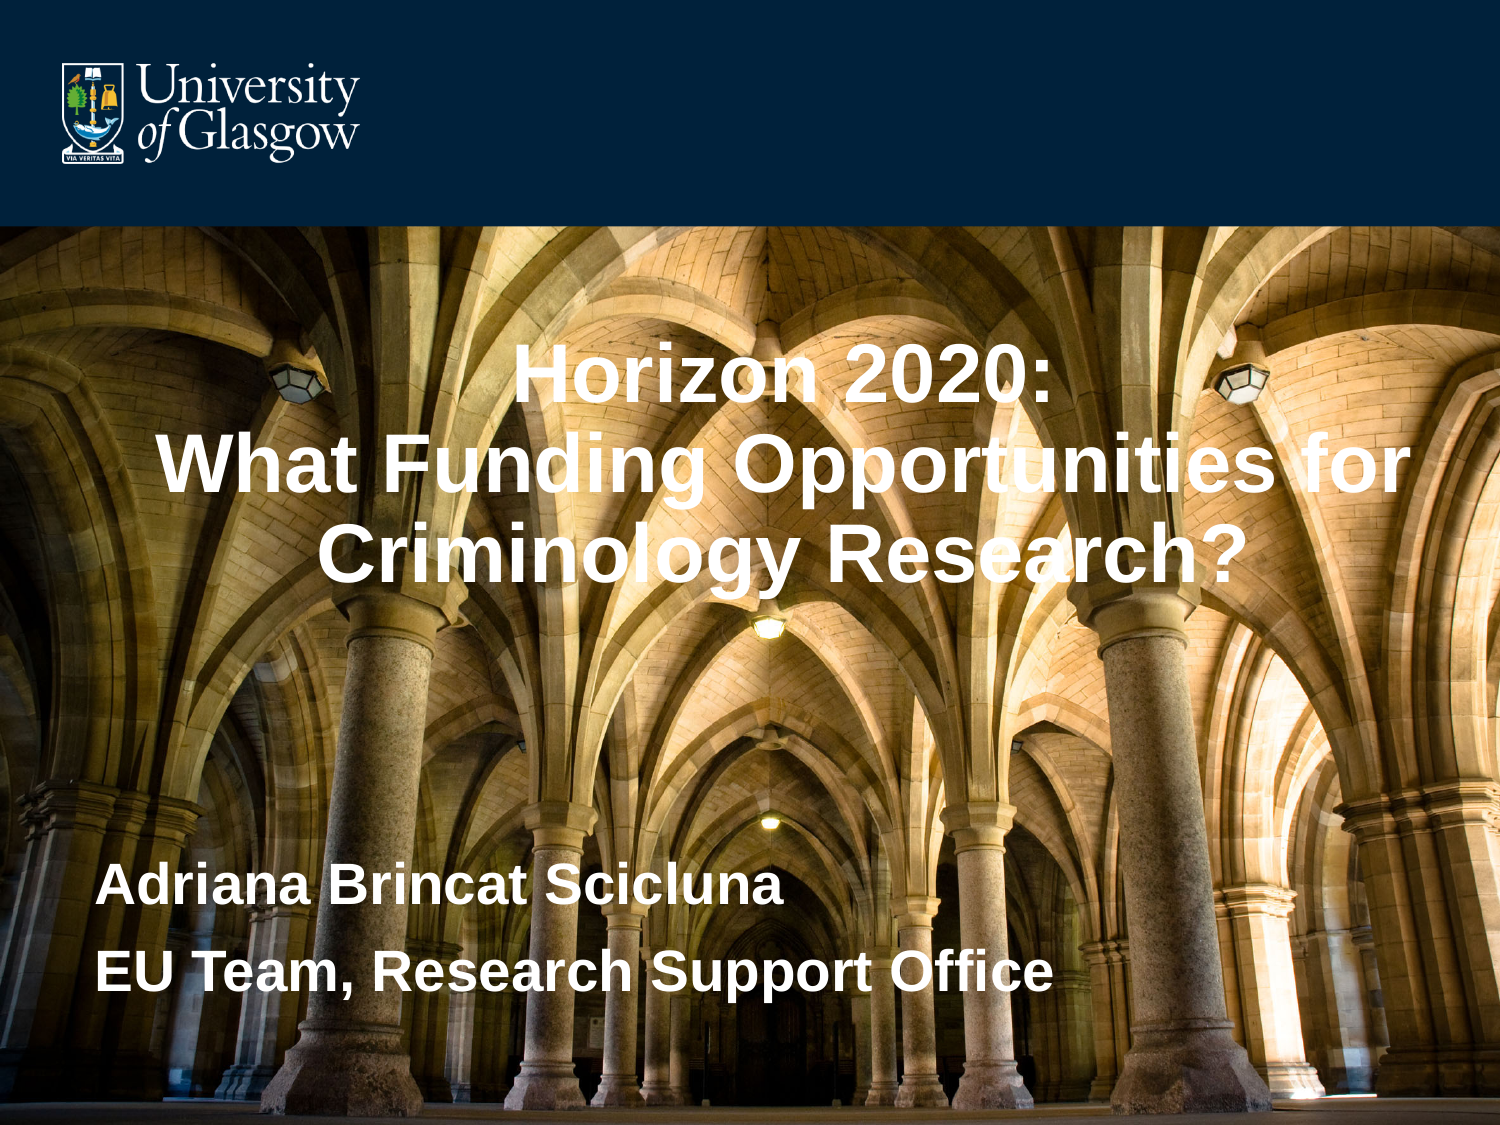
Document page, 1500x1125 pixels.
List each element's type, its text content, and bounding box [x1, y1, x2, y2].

picture [62, 61, 361, 164]
picture [0, 227, 1500, 1125]
title Horizon 2020: What Funding Opportunities for Criminology Research? [67, 527, 1500, 701]
subtitle Adriana Brincat Scicluna EU Team, Research Support Office [94, 845, 1500, 1006]
